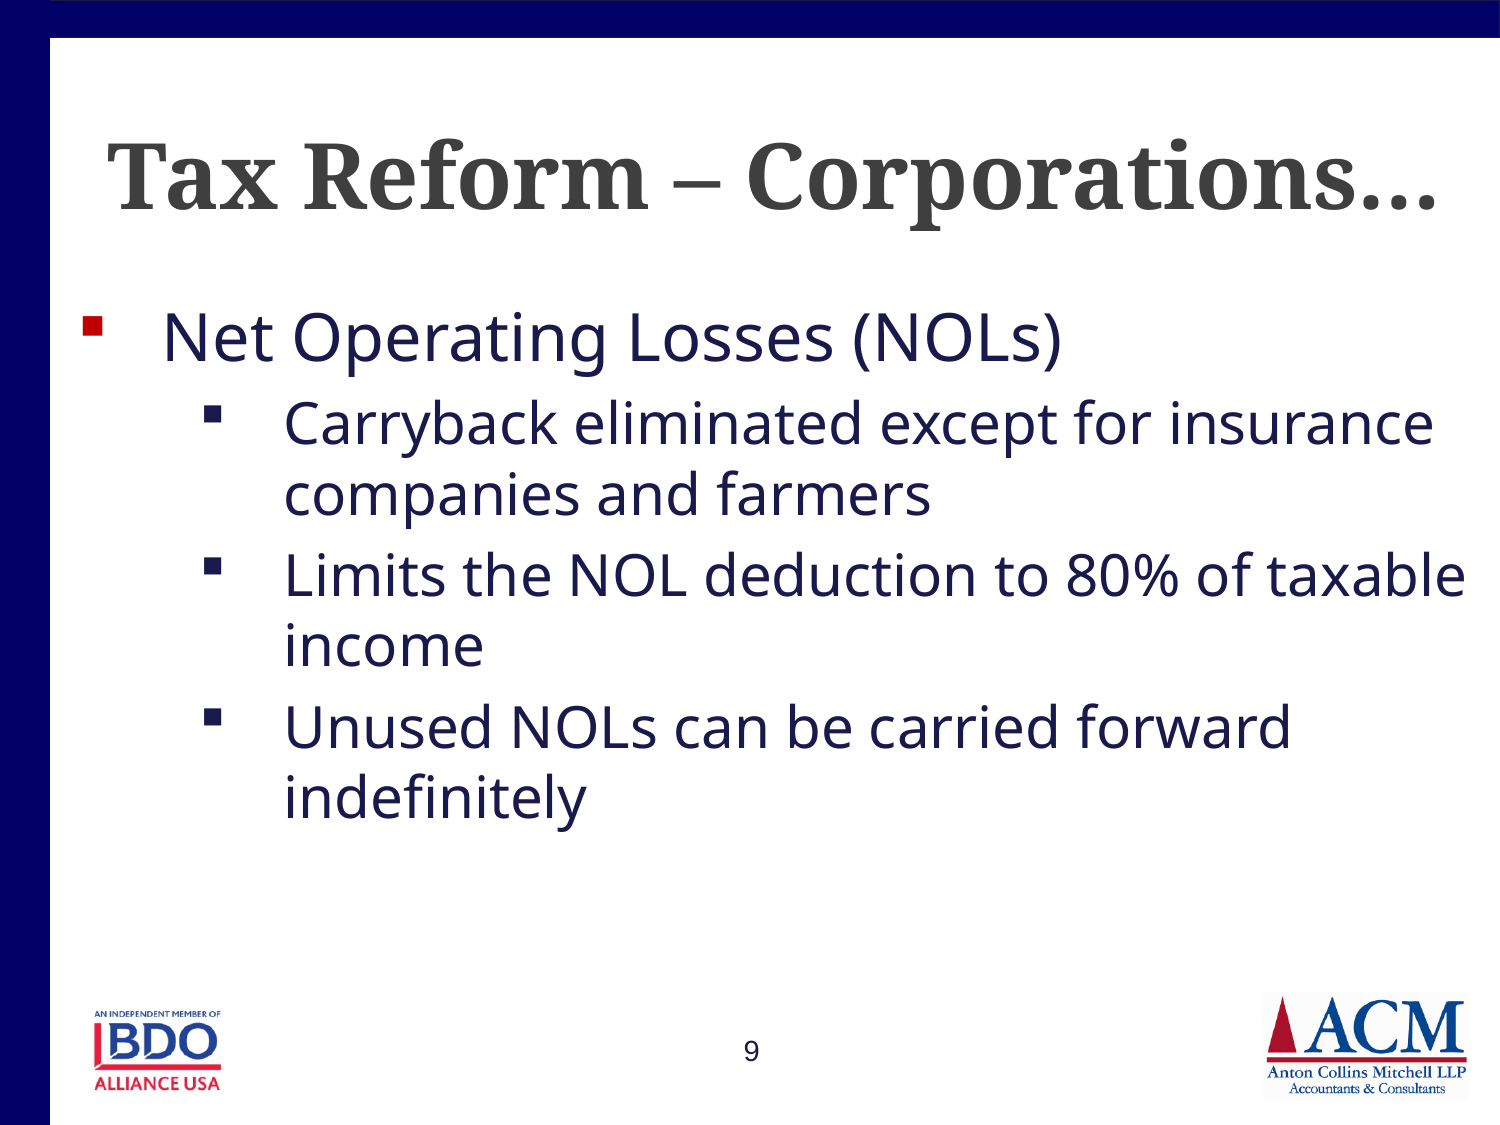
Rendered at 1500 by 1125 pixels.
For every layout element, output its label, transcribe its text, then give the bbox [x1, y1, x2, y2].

picture [1262, 991, 1468, 1100]
list Net Operating Losses (NOLs) Carryback eliminated except for insurance companies and farmers Limits the NOL deduction to 80% of taxable income Unused NOLs can be carried forward indefinitely [62, 287, 1488, 943]
picture [75, 991, 238, 1108]
slide_number 9 [687, 1024, 776, 1101]
title Tax Reform – Corporations… [49, 87, 1500, 258]
